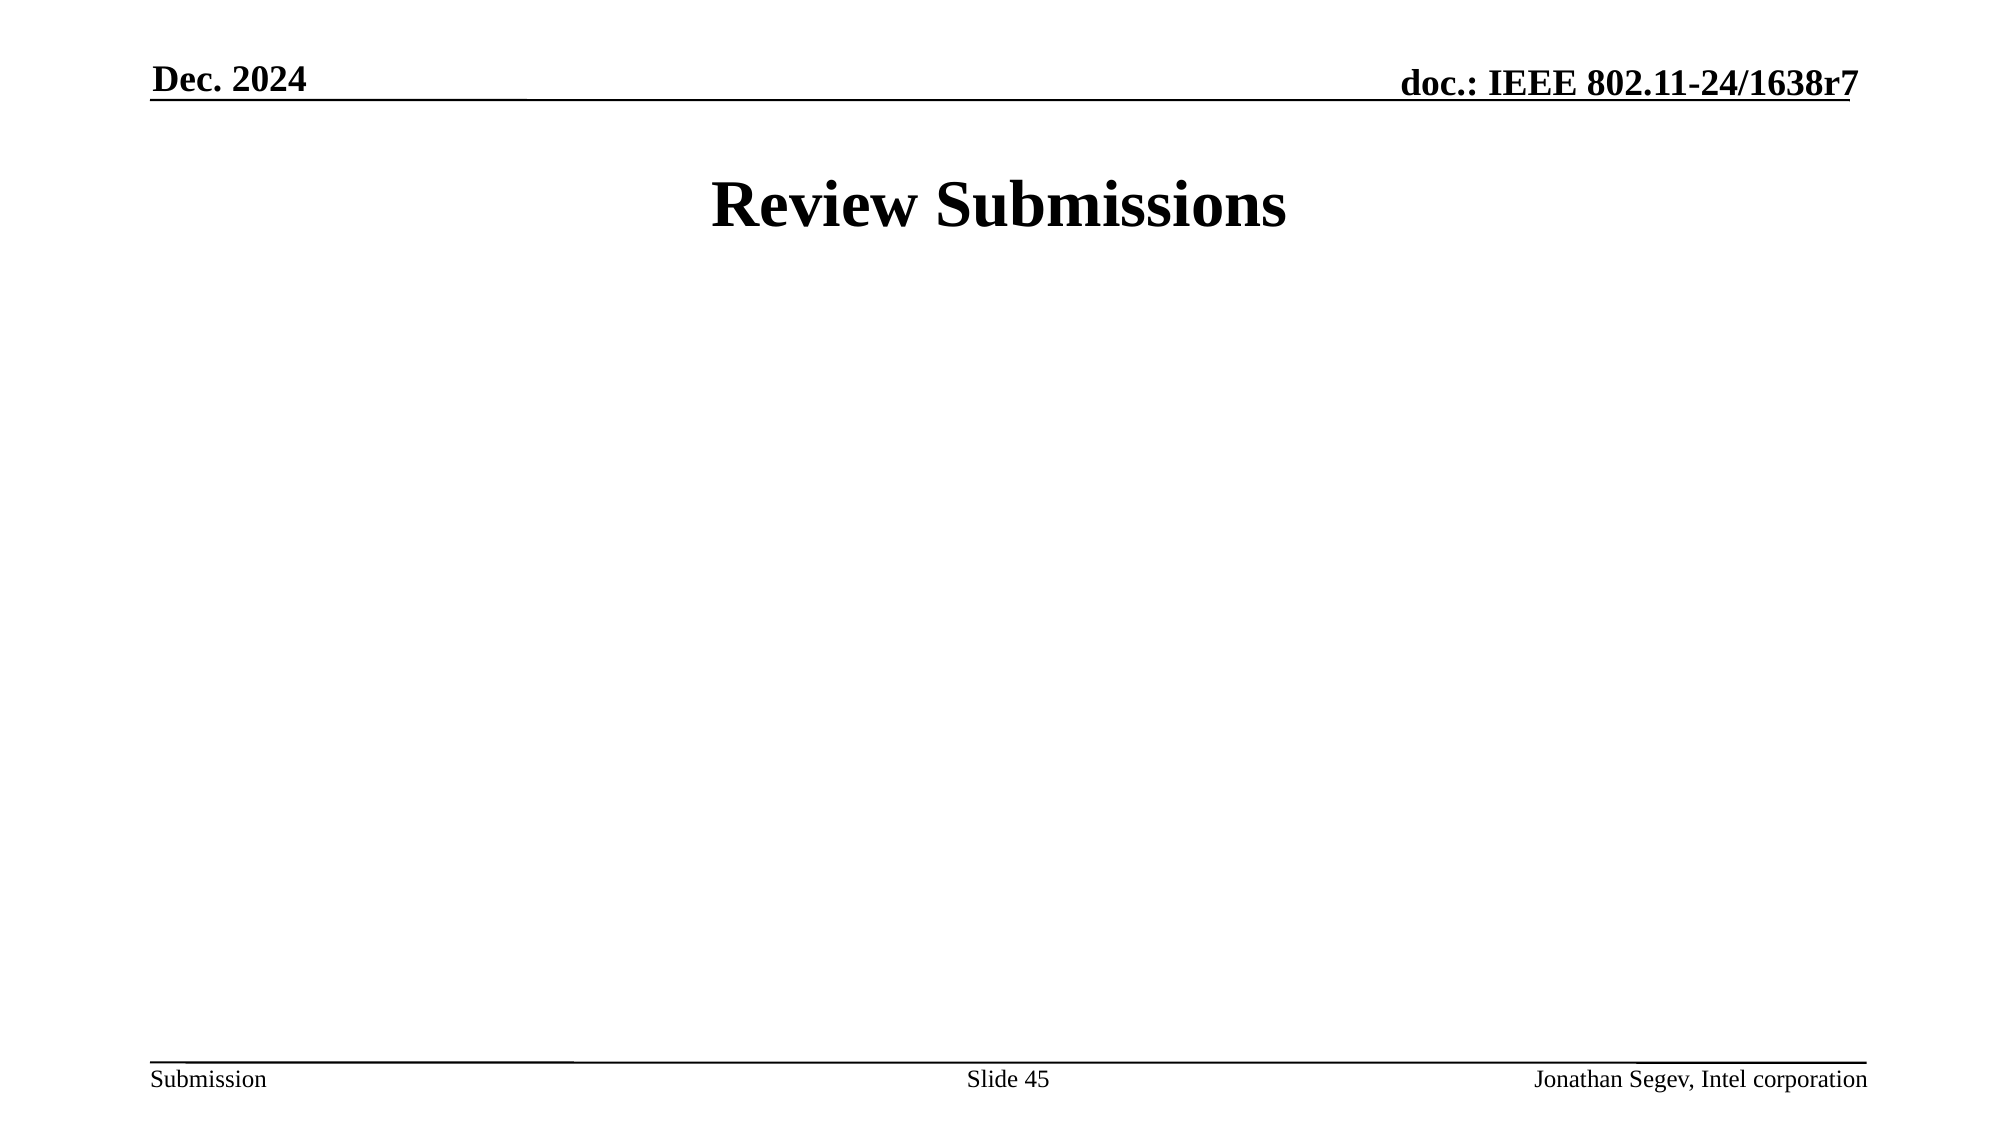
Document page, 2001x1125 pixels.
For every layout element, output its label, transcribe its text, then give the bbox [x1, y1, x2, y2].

title Review Submissions [149, 112, 1850, 288]
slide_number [152, 54, 563, 100]
slide_number Slide 45 [950, 1061, 1067, 1123]
footer Jonathan Segev, Intel corporation [1171, 1061, 1869, 1093]
